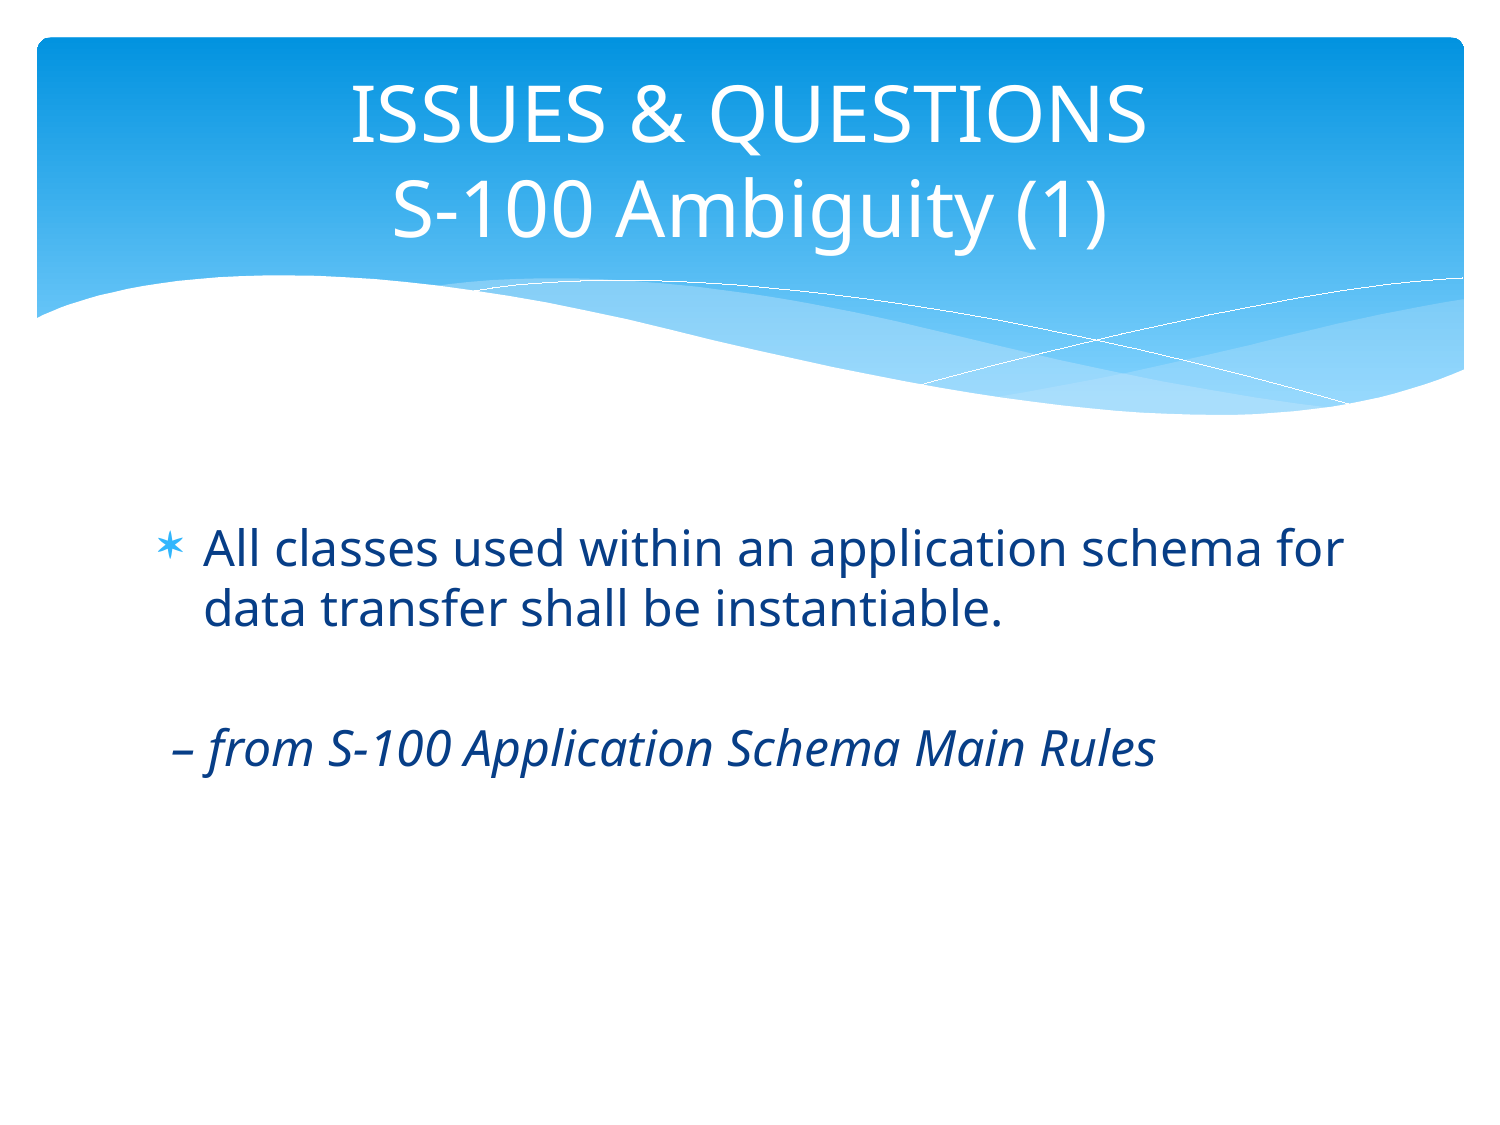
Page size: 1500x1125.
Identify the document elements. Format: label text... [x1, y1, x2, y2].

list All classes used within an application schema for data transfer shall be instantiable. – from S-100 Application Schema Main Rules [143, 438, 1430, 1005]
title ISSUES & QUESTIONS S-100 Ambiguity (1) [75, 55, 1425, 261]
